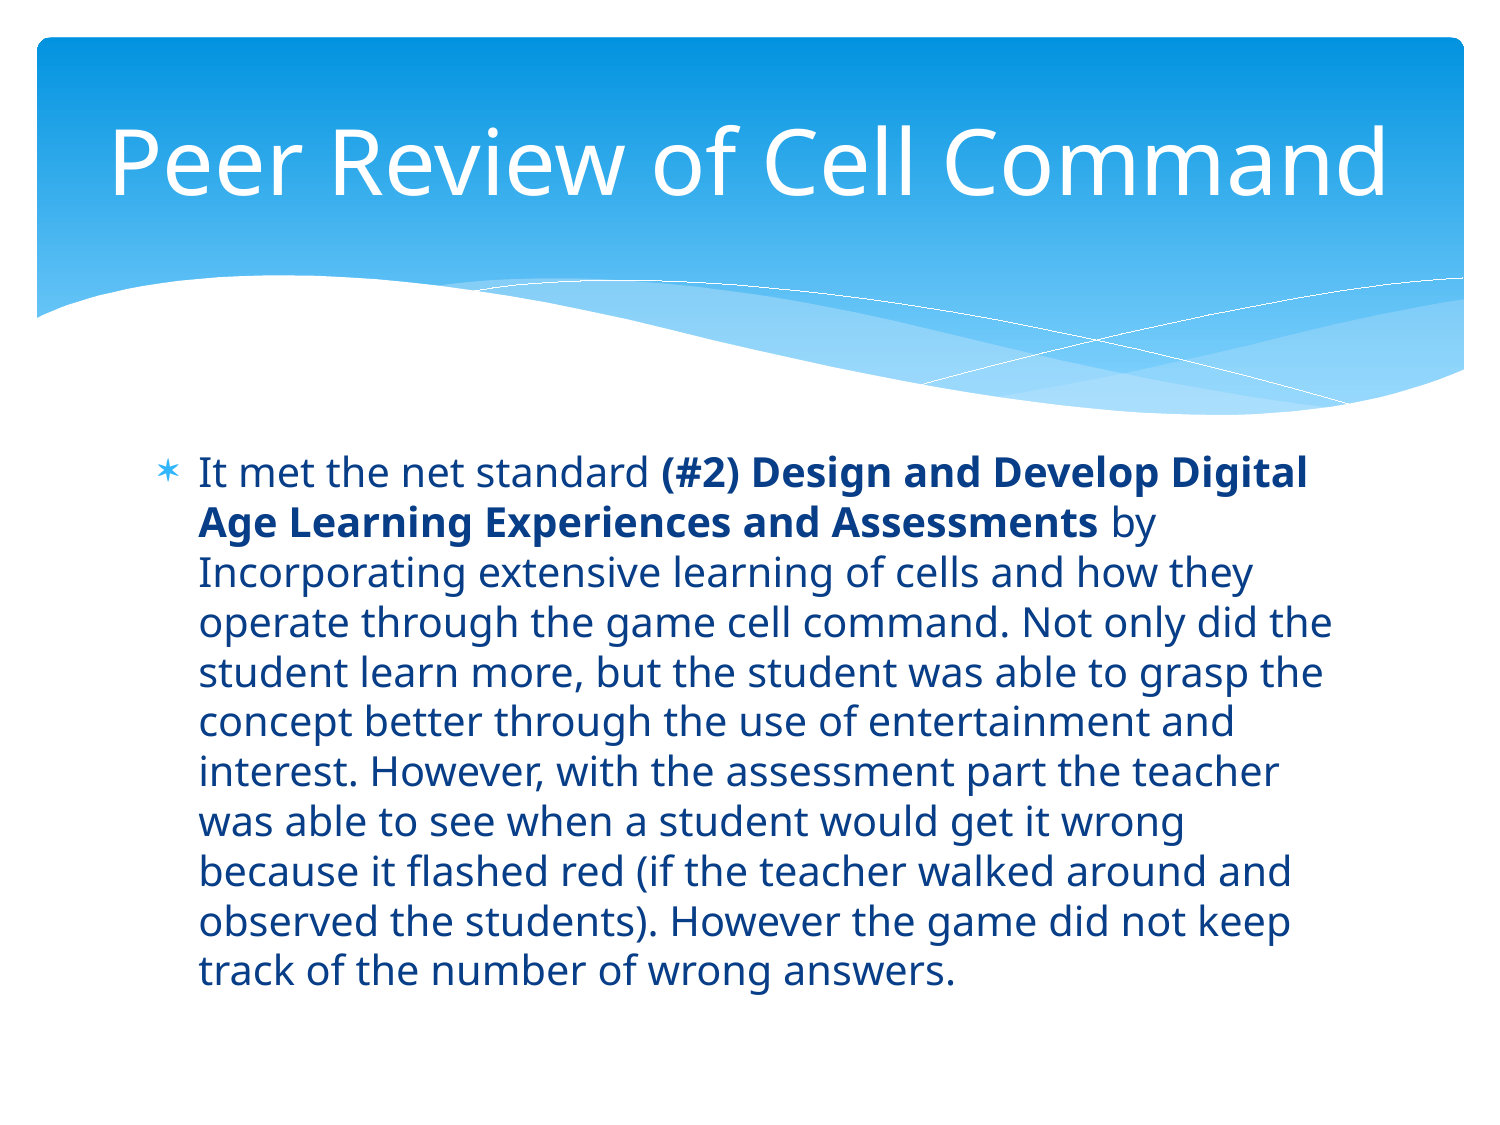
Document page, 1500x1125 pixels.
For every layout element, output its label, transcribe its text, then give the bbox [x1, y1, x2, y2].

list It met the net standard (#2) Design and Develop Digital Age Learning Experiences and Assessments by Incorporating extensive learning of cells and how they operate through the game cell command. Not only did the student learn more, but the student was able to grasp the concept better through the use of entertainment and interest. However, with the assessment part the teacher was able to see when a student would get it wrong because it flashed red (if the teacher walked around and observed the students). However the game did not keep track of the number of wrong answers. [143, 438, 1359, 1005]
title Peer Review of Cell Command [75, 55, 1425, 261]
